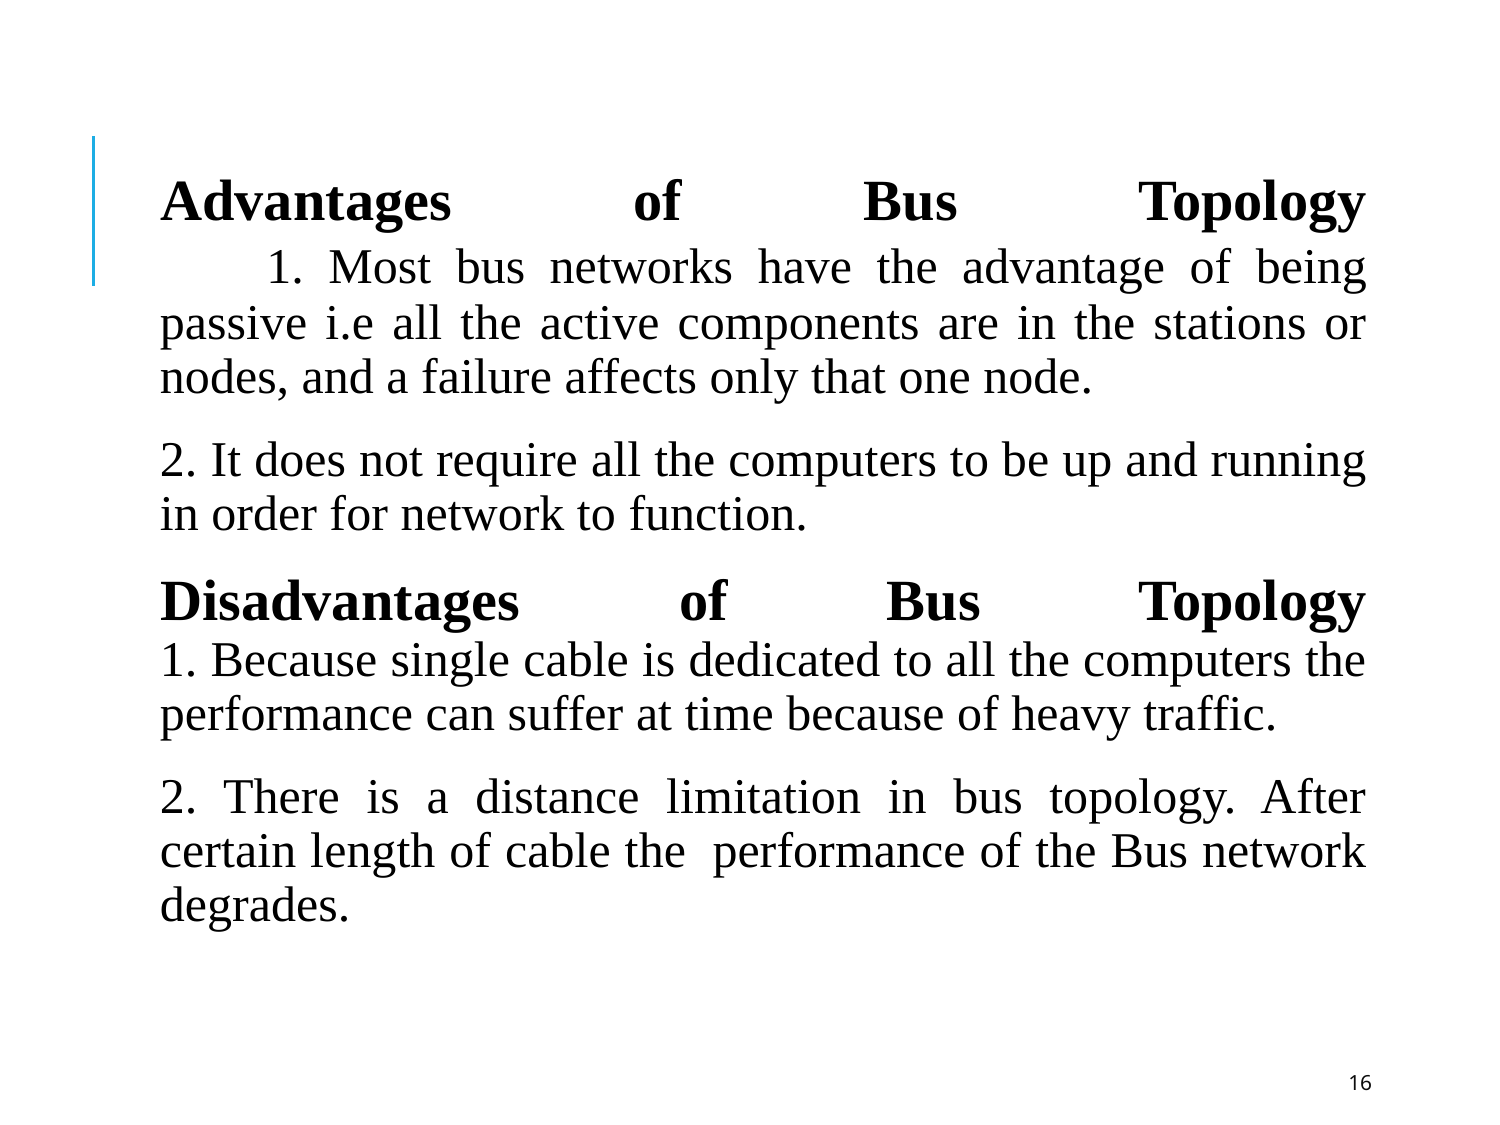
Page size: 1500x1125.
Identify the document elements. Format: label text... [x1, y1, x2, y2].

slide_number 16 [1333, 1061, 1454, 1107]
list Advantages of Bus Topology 1. Most bus networks have the advantage of being passive i.e all the active components are in the stations or nodes, and a failure affects only that one node. 2. It does not require all the computers to be up and running in order for network to function. Disadvantages of Bus Topology 1. Because single cable is dedicated to all the computers the performance can suffer at time because of heavy traffic. 2. There is a distance limitation in bus topology. After certain length of cable the performance of the Bus network degrades. [137, 162, 1375, 938]
